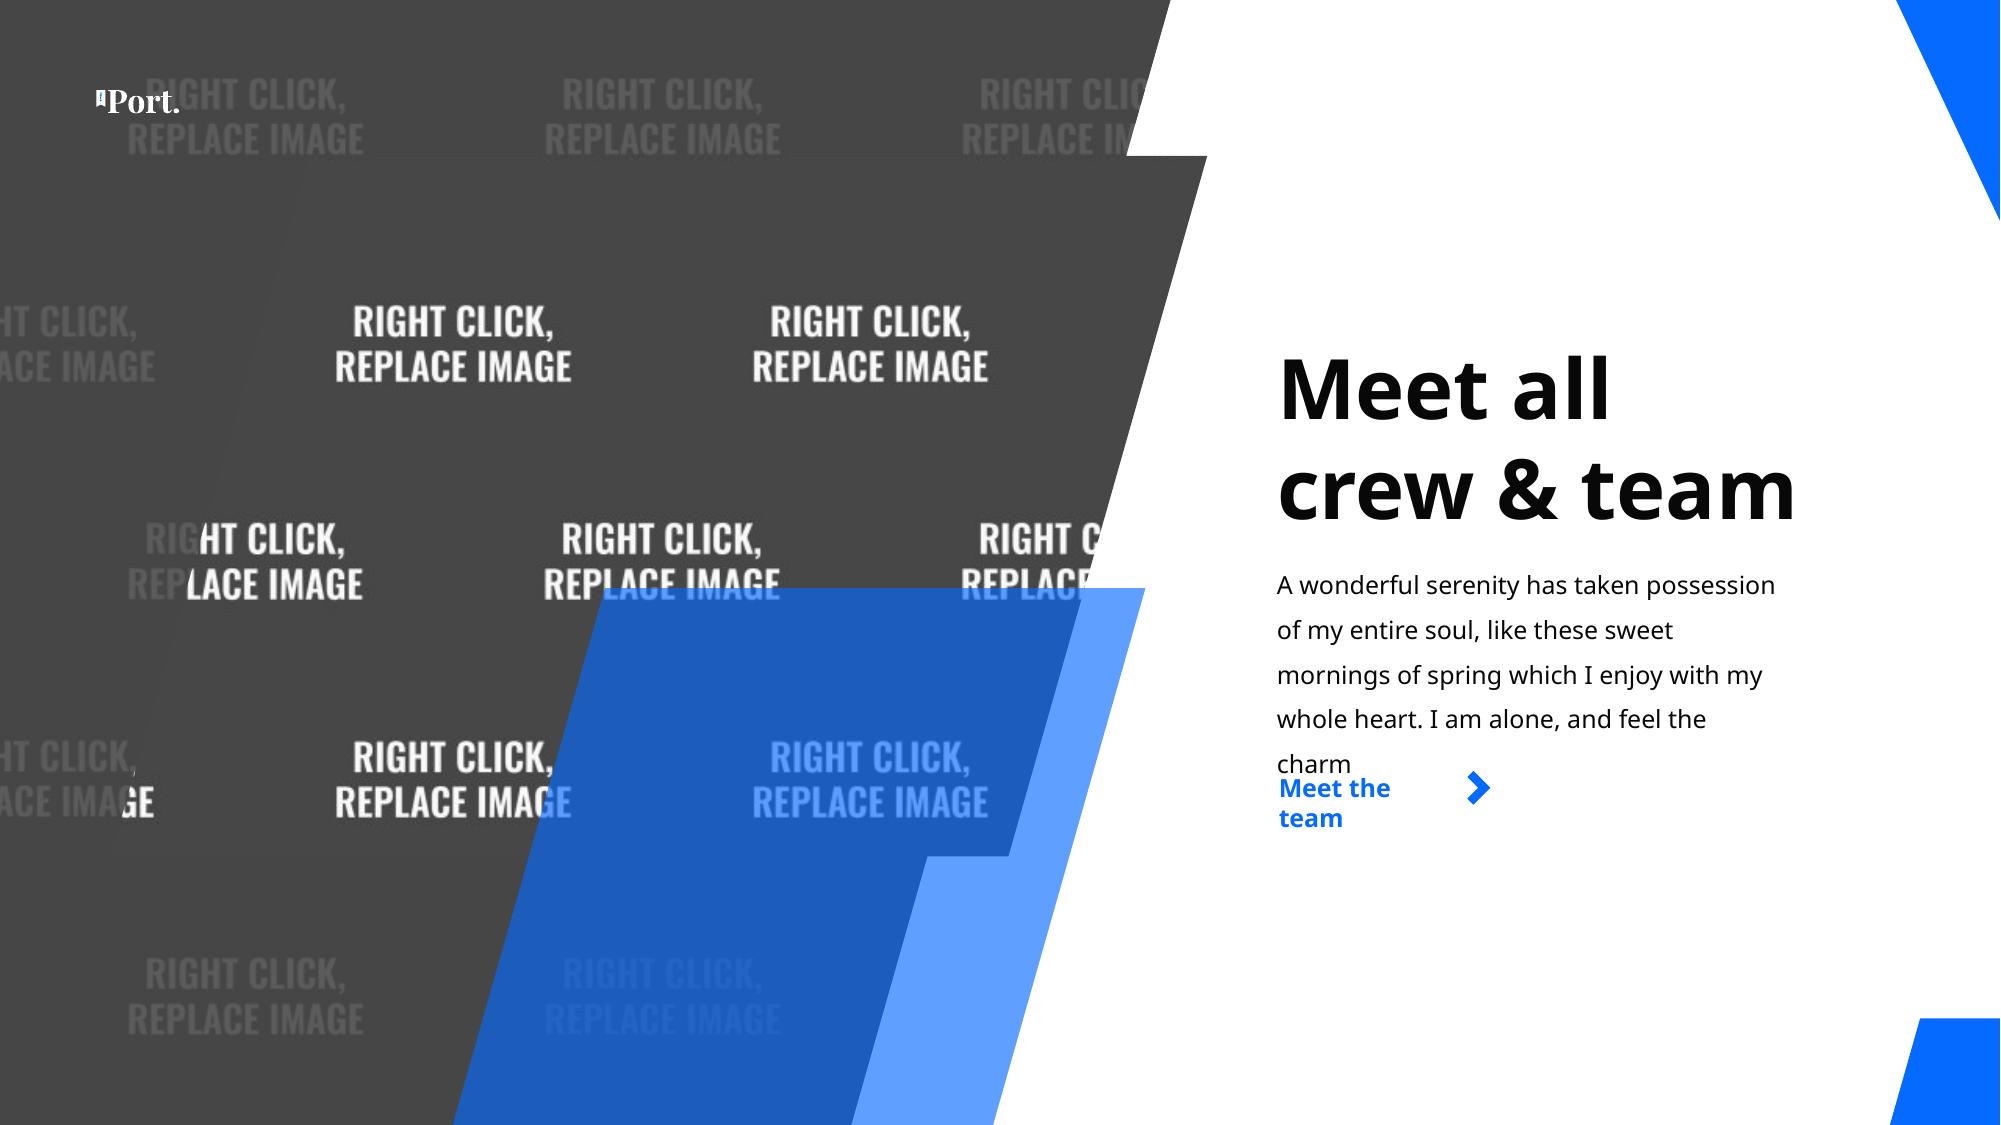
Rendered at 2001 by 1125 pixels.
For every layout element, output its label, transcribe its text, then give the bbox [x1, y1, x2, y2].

list Meet all crew & team [1262, 325, 1870, 548]
text_box A wonderful serenity has taken possession of my entire soul, like these sweet mornings of spring which I enjoy with my whole heart. I am alone, and feel the charm [1262, 547, 1792, 787]
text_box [99, 92, 103, 102]
picture [0, 0, 1208, 1125]
text_box [1888, 1017, 2000, 1125]
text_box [108, 90, 179, 114]
text_box Meet the team [1264, 765, 1464, 840]
text_box [1467, 770, 1491, 805]
